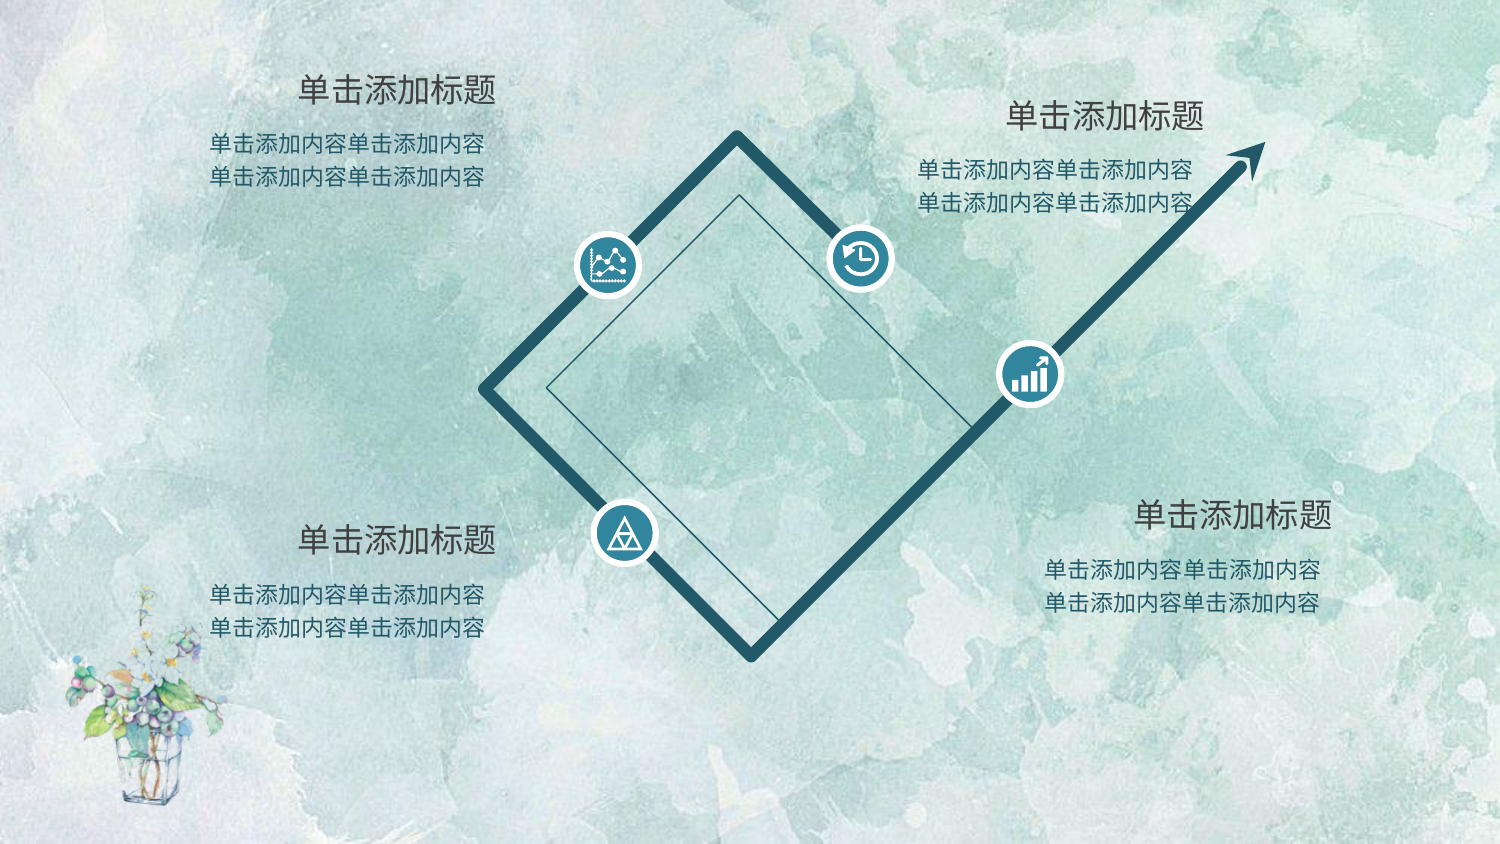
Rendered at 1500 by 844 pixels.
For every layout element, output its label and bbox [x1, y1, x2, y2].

text_box [194, 76, 1348, 657]
picture [0, 0, 1500, 844]
